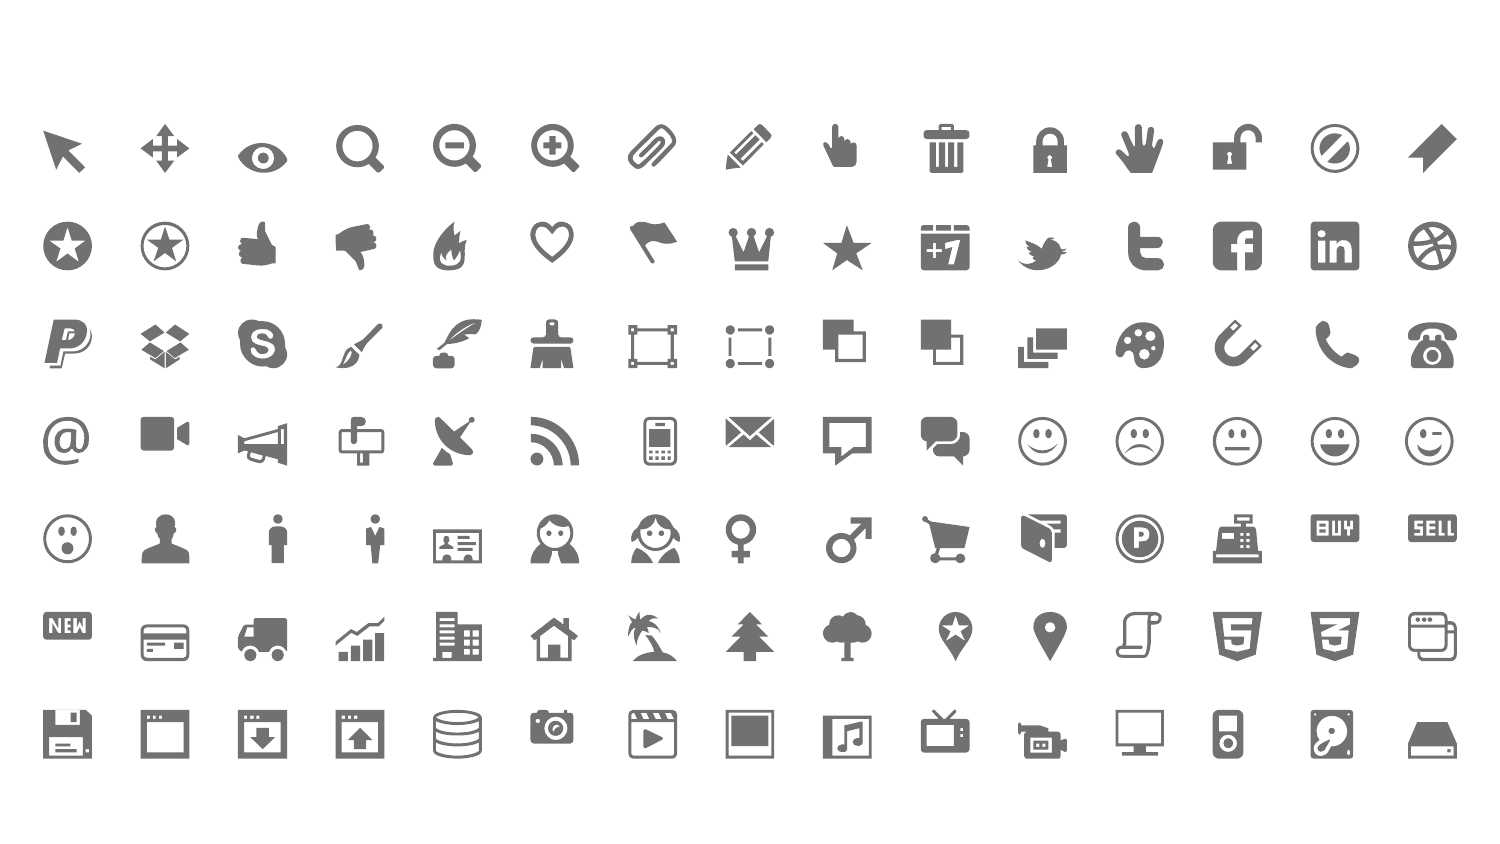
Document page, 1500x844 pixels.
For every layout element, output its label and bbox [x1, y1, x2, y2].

text_box [725, 324, 775, 369]
text_box [725, 123, 773, 171]
text_box [1020, 514, 1068, 563]
text_box [923, 123, 970, 174]
text_box [920, 416, 970, 466]
text_box [1128, 221, 1165, 271]
text_box [629, 514, 682, 564]
text_box [1115, 322, 1164, 369]
text_box [628, 325, 678, 369]
text_box [1115, 514, 1165, 564]
text_box [1310, 123, 1360, 174]
text_box [920, 709, 970, 753]
text_box [530, 709, 574, 744]
text_box [725, 416, 775, 448]
text_box [627, 124, 677, 170]
text_box [1212, 221, 1262, 271]
text_box [433, 709, 482, 759]
text_box [1017, 328, 1068, 369]
text_box [140, 324, 190, 369]
text_box [920, 319, 964, 365]
text_box [370, 514, 380, 524]
text_box [140, 221, 190, 271]
text_box [140, 416, 190, 451]
text_box [432, 123, 482, 173]
text_box [530, 221, 574, 263]
text_box [432, 416, 475, 466]
text_box [1017, 722, 1068, 759]
text_box [43, 611, 92, 640]
text_box [335, 616, 385, 662]
text_box [728, 227, 775, 271]
text_box [1033, 127, 1067, 173]
text_box [140, 624, 190, 662]
text_box [530, 123, 580, 173]
text_box [530, 319, 574, 369]
text_box [237, 319, 288, 369]
text_box [335, 322, 385, 372]
text_box [1115, 416, 1165, 466]
text_box [268, 526, 288, 564]
text_box [1212, 611, 1262, 662]
text_box [628, 709, 678, 759]
text_box [826, 517, 872, 564]
text_box [1212, 709, 1244, 759]
text_box [335, 224, 377, 271]
text_box [49, 328, 92, 369]
text_box [1310, 513, 1360, 543]
text_box [822, 416, 872, 466]
text_box [44, 319, 88, 363]
text_box [1407, 611, 1457, 662]
text_box [822, 319, 866, 363]
text_box [366, 527, 385, 564]
text_box [1407, 322, 1457, 369]
text_box [42, 709, 93, 759]
text_box [1310, 416, 1360, 466]
text_box [725, 514, 757, 564]
text_box [42, 514, 93, 564]
text_box [43, 130, 86, 173]
text_box [1018, 236, 1067, 271]
text_box [1214, 319, 1262, 367]
text_box [1407, 721, 1457, 759]
text_box [1408, 123, 1457, 173]
text_box [822, 715, 872, 759]
text_box [237, 137, 288, 179]
text_box [530, 416, 580, 466]
text_box [1115, 709, 1164, 756]
text_box [1310, 611, 1360, 662]
text_box [237, 709, 288, 759]
text_box [140, 709, 190, 759]
text_box [938, 611, 973, 662]
text_box [1315, 320, 1360, 369]
text_box [1115, 611, 1162, 658]
text_box [1115, 124, 1164, 173]
text_box [141, 514, 190, 564]
text_box [822, 225, 872, 271]
text_box [1408, 514, 1457, 543]
text_box [629, 221, 678, 264]
text_box [237, 221, 276, 266]
text_box [530, 514, 580, 564]
text_box [338, 416, 385, 466]
text_box [1212, 416, 1263, 466]
text_box [335, 709, 385, 759]
text_box [432, 315, 482, 369]
text_box [643, 416, 678, 466]
text_box [1033, 611, 1067, 662]
text_box [432, 529, 482, 564]
text_box [237, 423, 288, 466]
text_box [1212, 514, 1262, 564]
text_box [336, 124, 384, 173]
text_box [1404, 416, 1454, 466]
text_box [1017, 416, 1068, 466]
text_box [140, 123, 190, 173]
text_box [823, 123, 857, 167]
text_box [922, 516, 970, 564]
text_box [1310, 221, 1360, 271]
text_box [1408, 221, 1457, 271]
text_box [433, 611, 482, 662]
text_box [822, 611, 872, 662]
text_box [725, 611, 775, 662]
text_box [433, 221, 467, 271]
text_box [43, 221, 92, 271]
text_box [627, 610, 678, 662]
text_box [237, 617, 288, 662]
text_box [273, 514, 283, 524]
text_box [43, 416, 89, 465]
text_box [1310, 709, 1354, 759]
text_box [920, 224, 970, 271]
text_box [1212, 123, 1262, 170]
text_box [725, 709, 775, 759]
text_box [530, 617, 578, 662]
